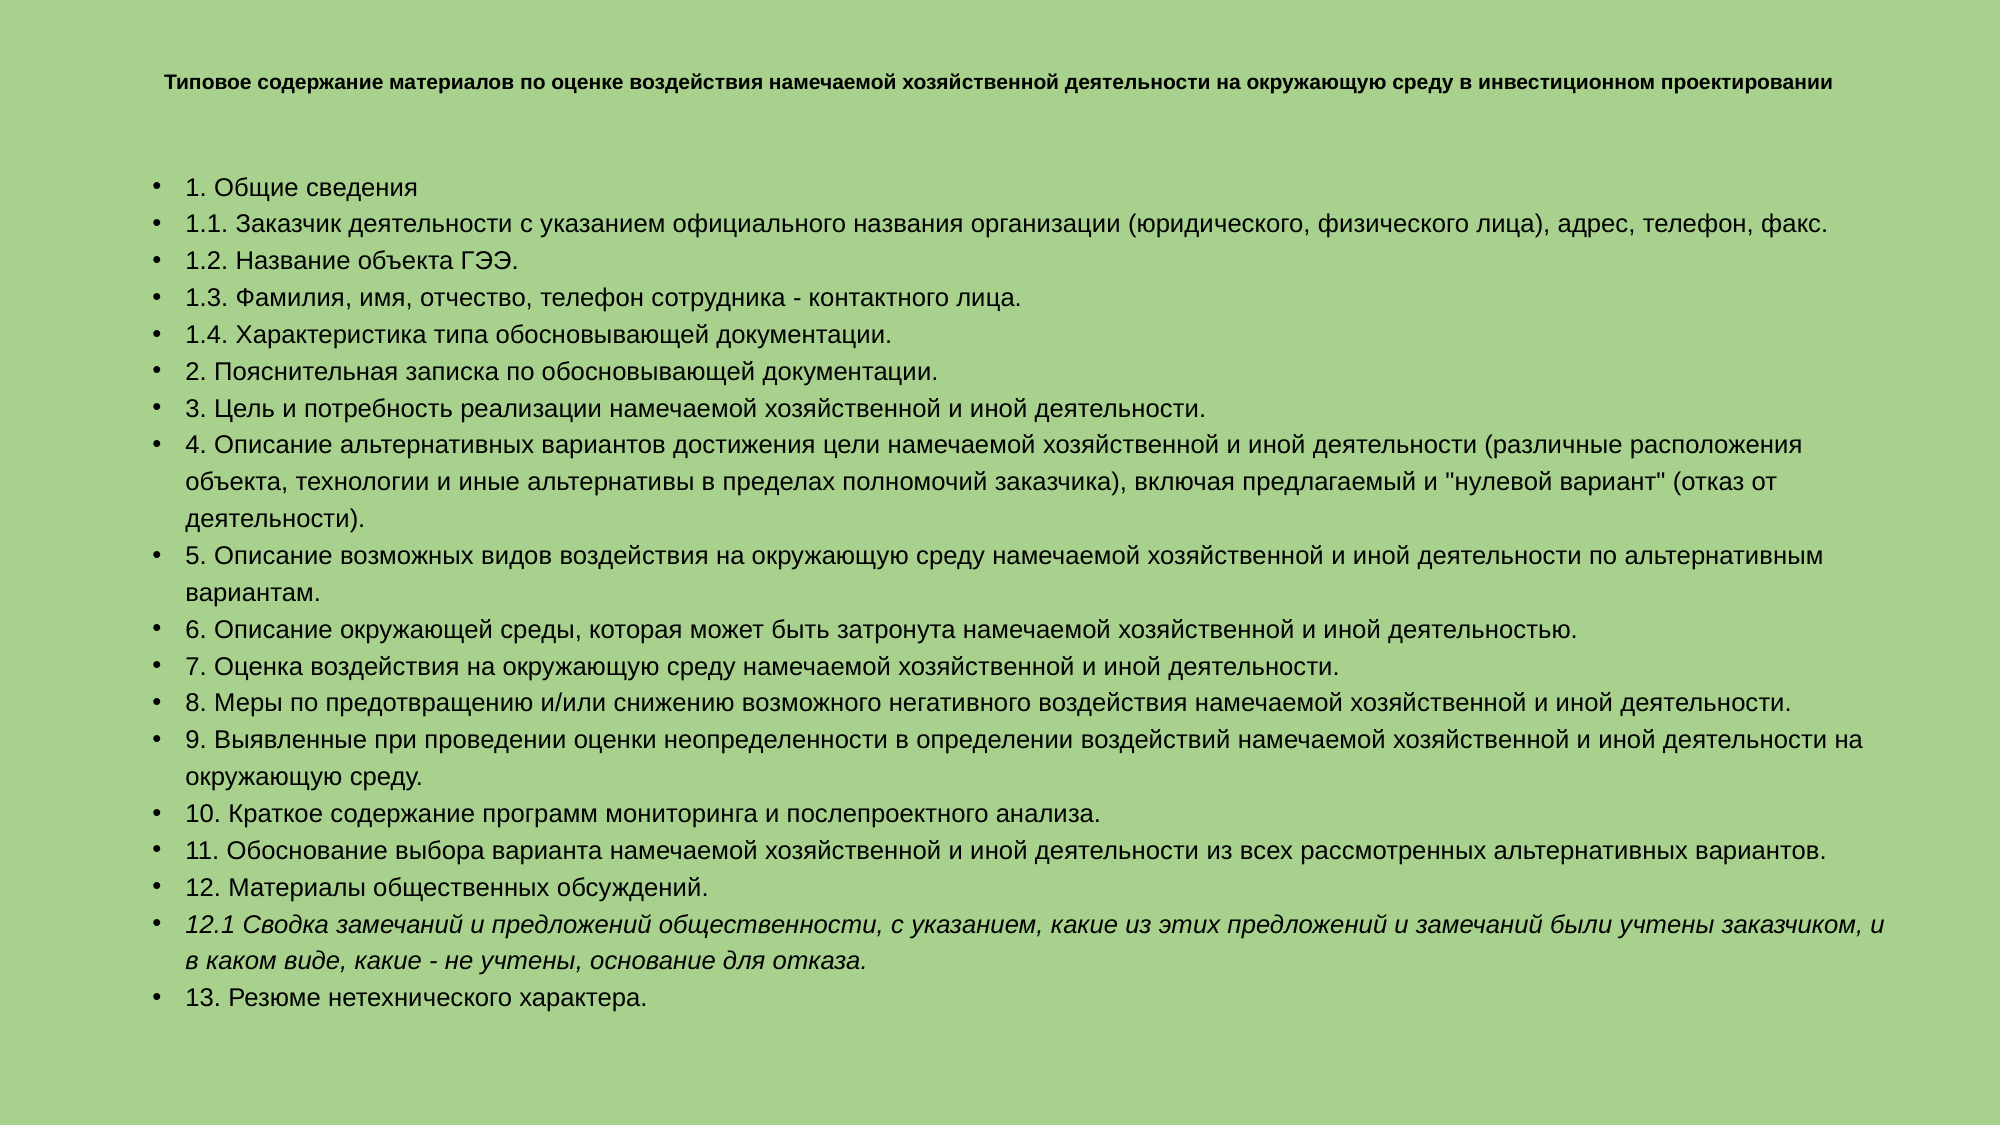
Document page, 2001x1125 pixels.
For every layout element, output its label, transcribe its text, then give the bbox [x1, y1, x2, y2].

title Типовое содержание материалов по оценке воздействия намечаемой хозяйственной деятельности на окружающую среду в инвестиционном проектировании [137, 59, 1863, 156]
list 1. Общие сведения 1.1. Заказчик деятельности с указанием официального названия организации (юридического, физического лица), адрес, телефон, факс. 1.2. Название объекта ГЭЭ. 1.3. Фамилия, имя, отчество, телефон сотрудника - контактного лица. 1.4. Характеристика типа обосновывающей документации. 2. Пояснительная записка по обосновывающей документации. 3. Цель и потребность реализации намечаемой хозяйственной и иной деятельности. 4. Описание альтернативных вариантов достижения цели намечаемой хозяйственной и иной деятельности (различные расположения объекта, технологии и иные альтернативы в пределах полномочий заказчика), включая предлагаемый и "нулевой вариант" (отказ от деятельности). 5. Описание возможных видов воздействия на окружающую среду намечаемой хозяйственной и иной деятельности по альтернативным вариантам. 6. Описание окружающей среды, которая может быть затронута намечаемой хозяйственной и иной деятельностью. 7. Оценка воздействия на окружающую среду намечаемой хозяйственной и иной деятельности. 8. Меры по предотвращению и/или снижению возможного негативного воздействия намечаемой хозяйственной и иной деятельности. 9. Выявленные при проведении оценки неопределенности в определении воздействий намечаемой хозяйственной и иной деятельности на окружающую среду. 10. Краткое содержание программ мониторинга и послепроектного анализа. 11. Обоснование выбора варианта намечаемой хозяйственной и иной деятельности из всех рассмотренных альтернативных вариантов. 12. Материалы общественных обсуждений. 12.1 Сводка замечаний и предложений общественности, с указанием, какие из этих предложений и замечаний были учтены заказчиком, и в каком виде, какие - не учтены, основание для отказа. 13. Резюме нетехнического характера. [137, 156, 1910, 1074]
